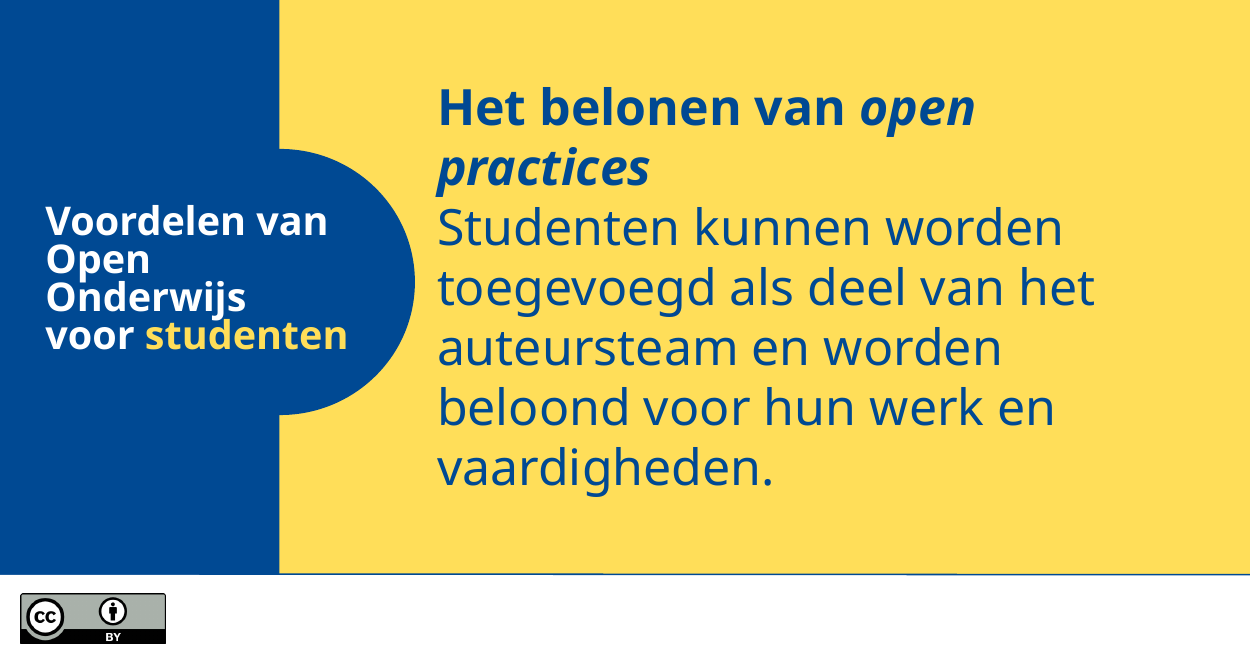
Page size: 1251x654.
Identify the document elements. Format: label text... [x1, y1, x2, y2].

picture [20, 592, 166, 645]
text_box [0, 582, 1250, 654]
text_box [181, 148, 415, 416]
text_box Het belonen van open practices Studenten kunnen worden toegevoegd als deel van het auteursteam en worden beloond voor hun werk en vaardigheden. [422, 60, 1207, 511]
text_box Voordelen van Open Onderwijs voor studenten [30, 190, 371, 372]
text_box [0, 0, 280, 573]
